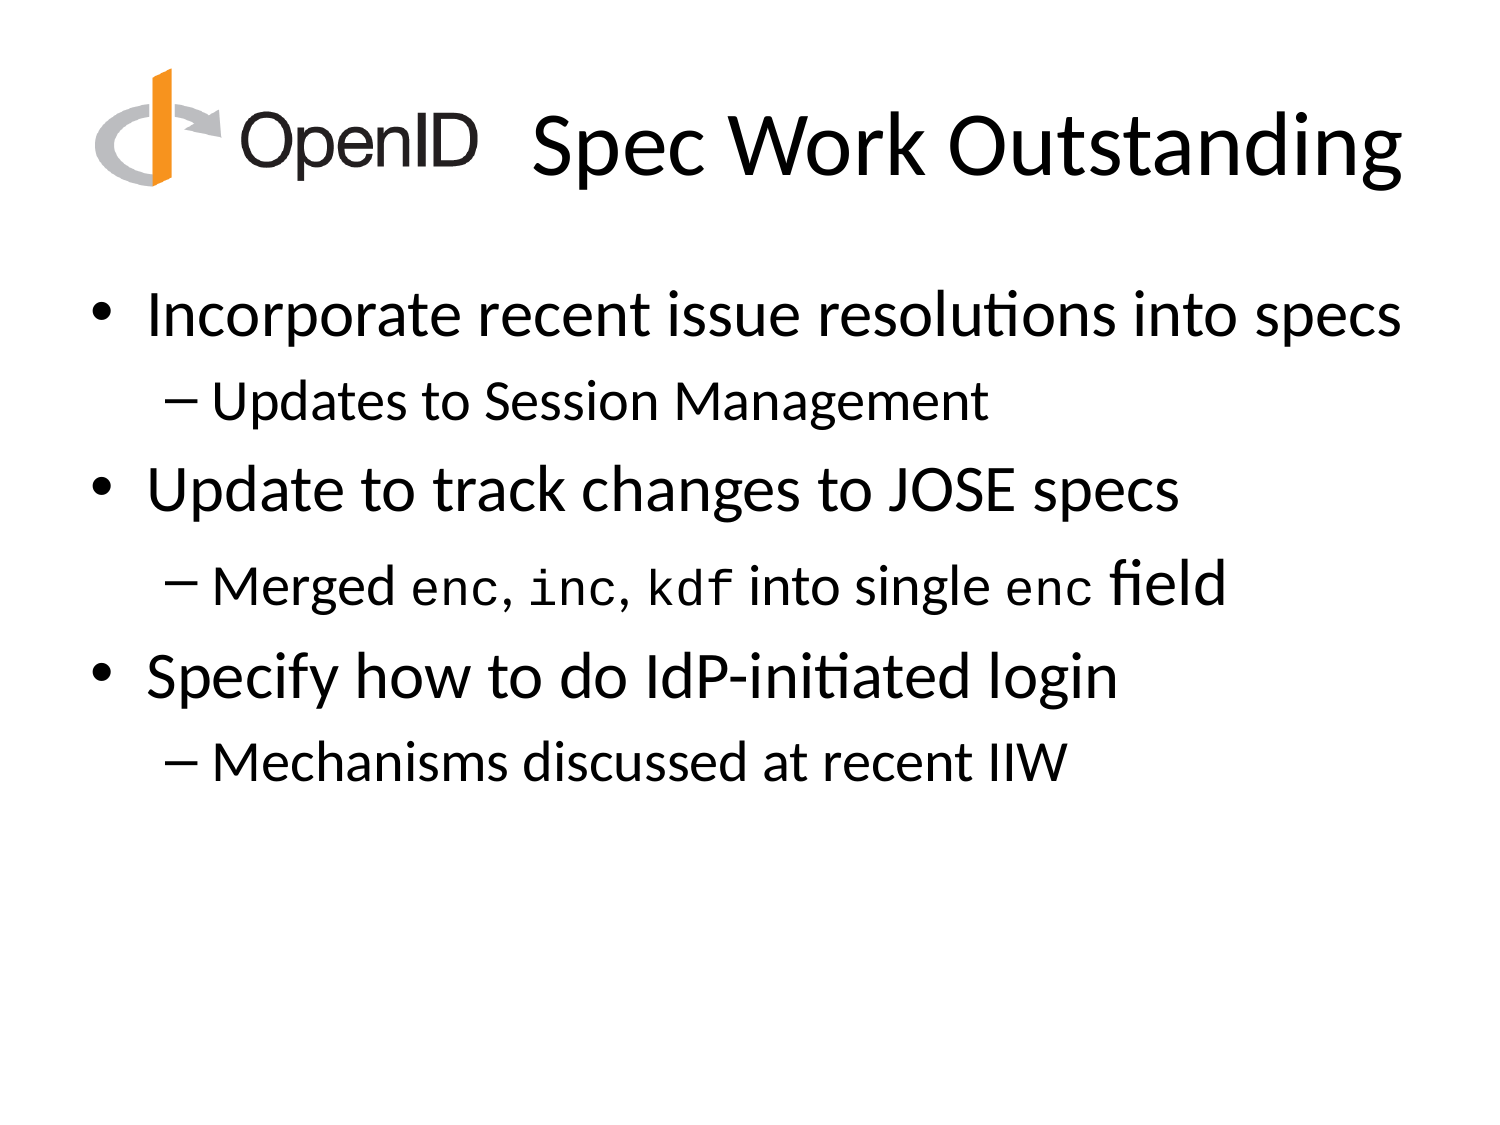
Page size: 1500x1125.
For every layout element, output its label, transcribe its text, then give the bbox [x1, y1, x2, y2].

list Incorporate recent issue resolutions into specs Updates to Session Management Update to track changes to JOSE specs Merged enc, inc, kdf into single enc field Specify how to do IdP-initiated login Mechanisms discussed at recent IIW [75, 262, 1425, 1005]
title Spec Work Outstanding [512, 45, 1425, 233]
picture [64, 44, 513, 225]
